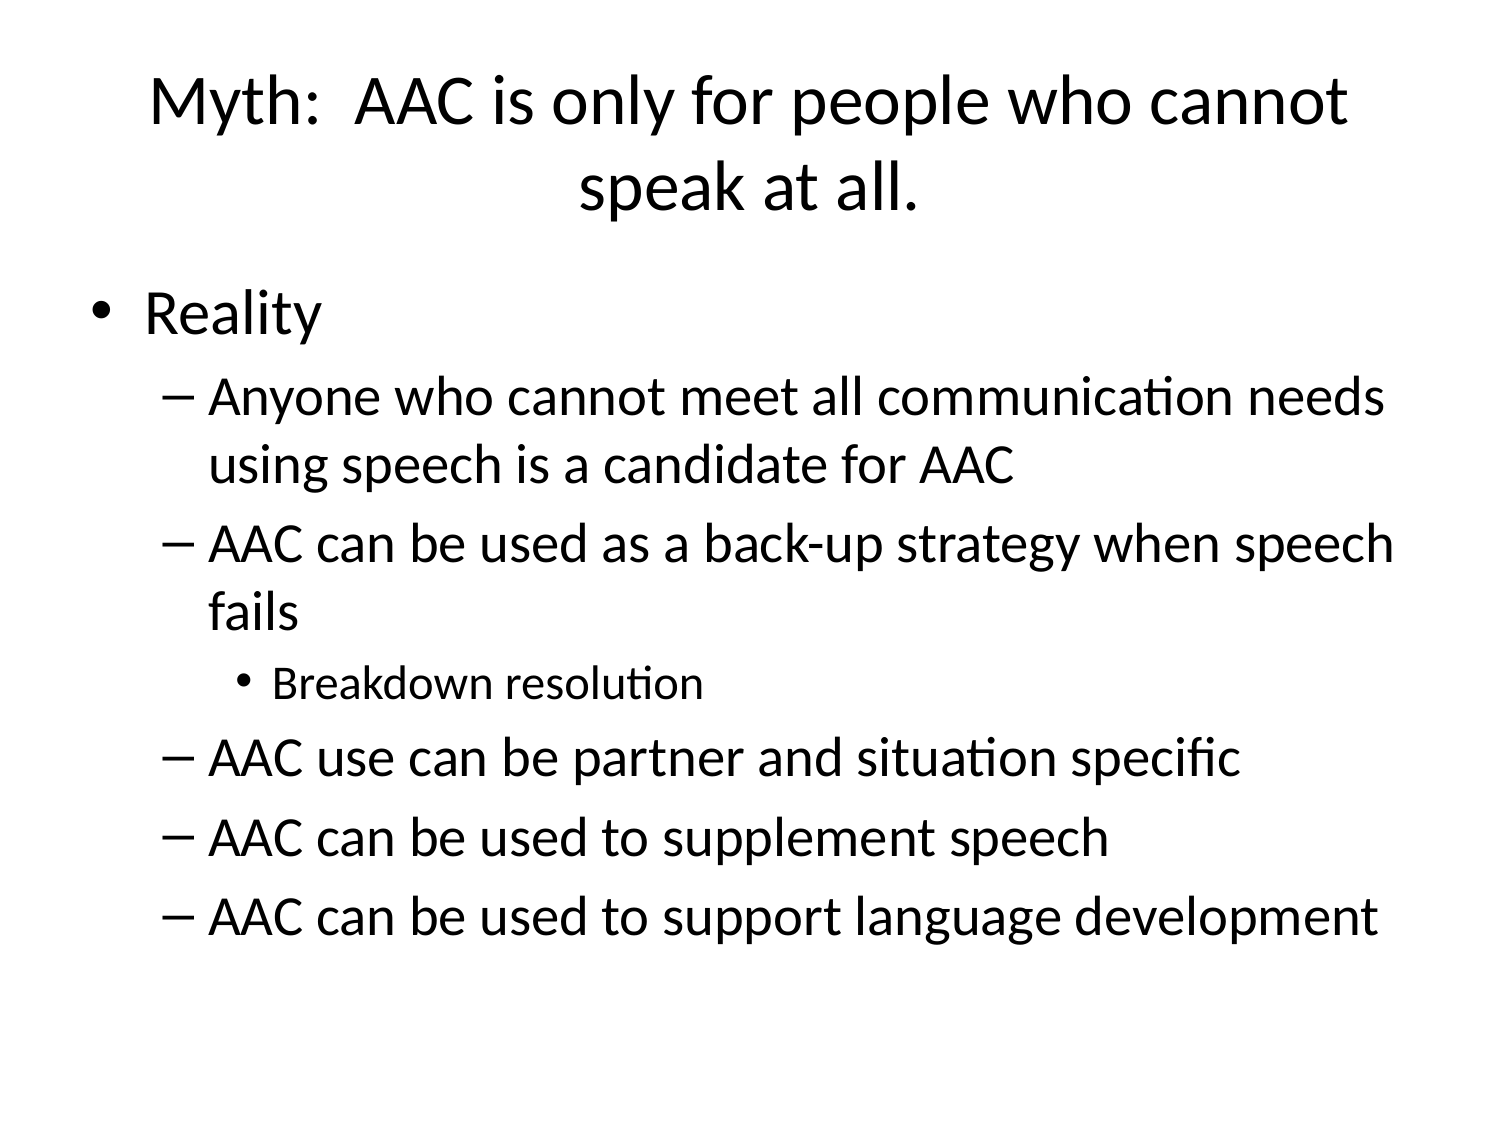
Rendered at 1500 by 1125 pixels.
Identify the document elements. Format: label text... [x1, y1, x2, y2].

list Reality Anyone who cannot meet all communication needs using speech is a candidate for AAC AAC can be used as a back-up strategy when speech fails Breakdown resolution AAC use can be partner and situation specific AAC can be used to supplement speech AAC can be used to support language development [75, 262, 1425, 1005]
title Myth: AAC is only for people who cannot speak at all. [75, 45, 1425, 233]
